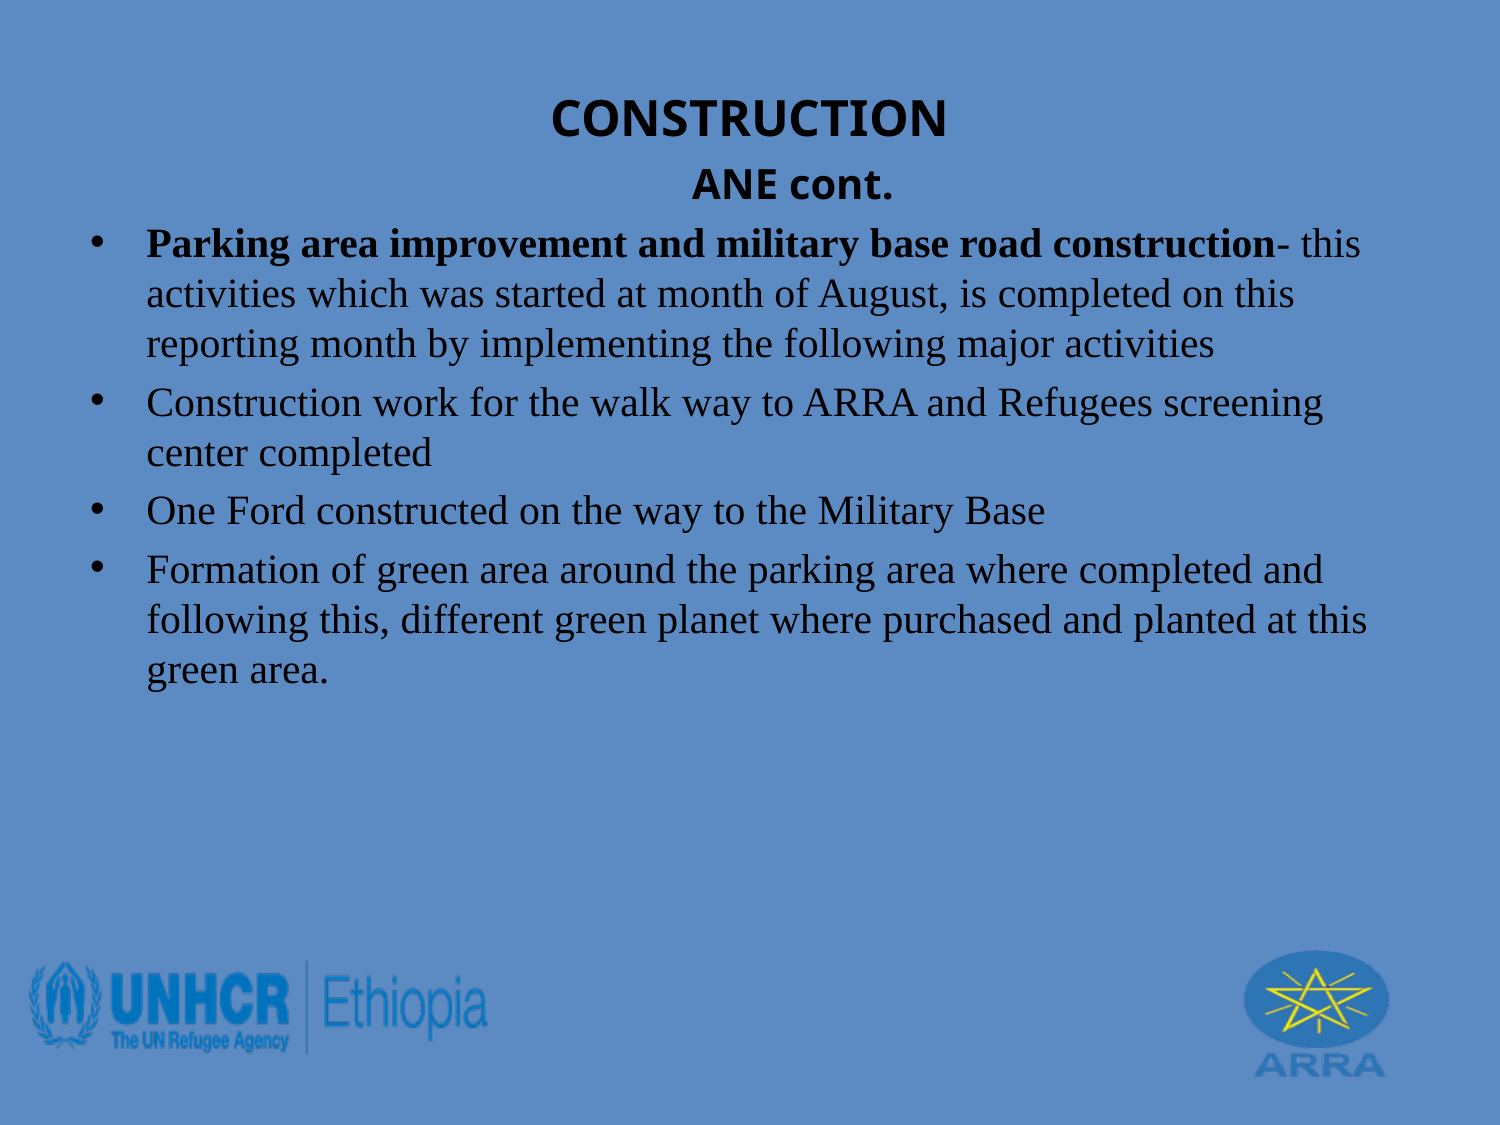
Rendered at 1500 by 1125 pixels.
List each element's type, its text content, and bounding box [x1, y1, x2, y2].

title CONSTRUCTION [75, 45, 1425, 149]
picture [1224, 949, 1413, 1104]
list ANE cont. Parking area improvement and military base road construction- this activities which was started at month of August, is completed on this reporting month by implementing the following major activities Construction work for the walk way to ARRA and Refugees screening center completed One Ford constructed on the way to the Military Base Formation of green area around the parking area where completed and following this, different green planet where purchased and planted at this green area. [75, 149, 1425, 1005]
picture [0, 912, 488, 1104]
